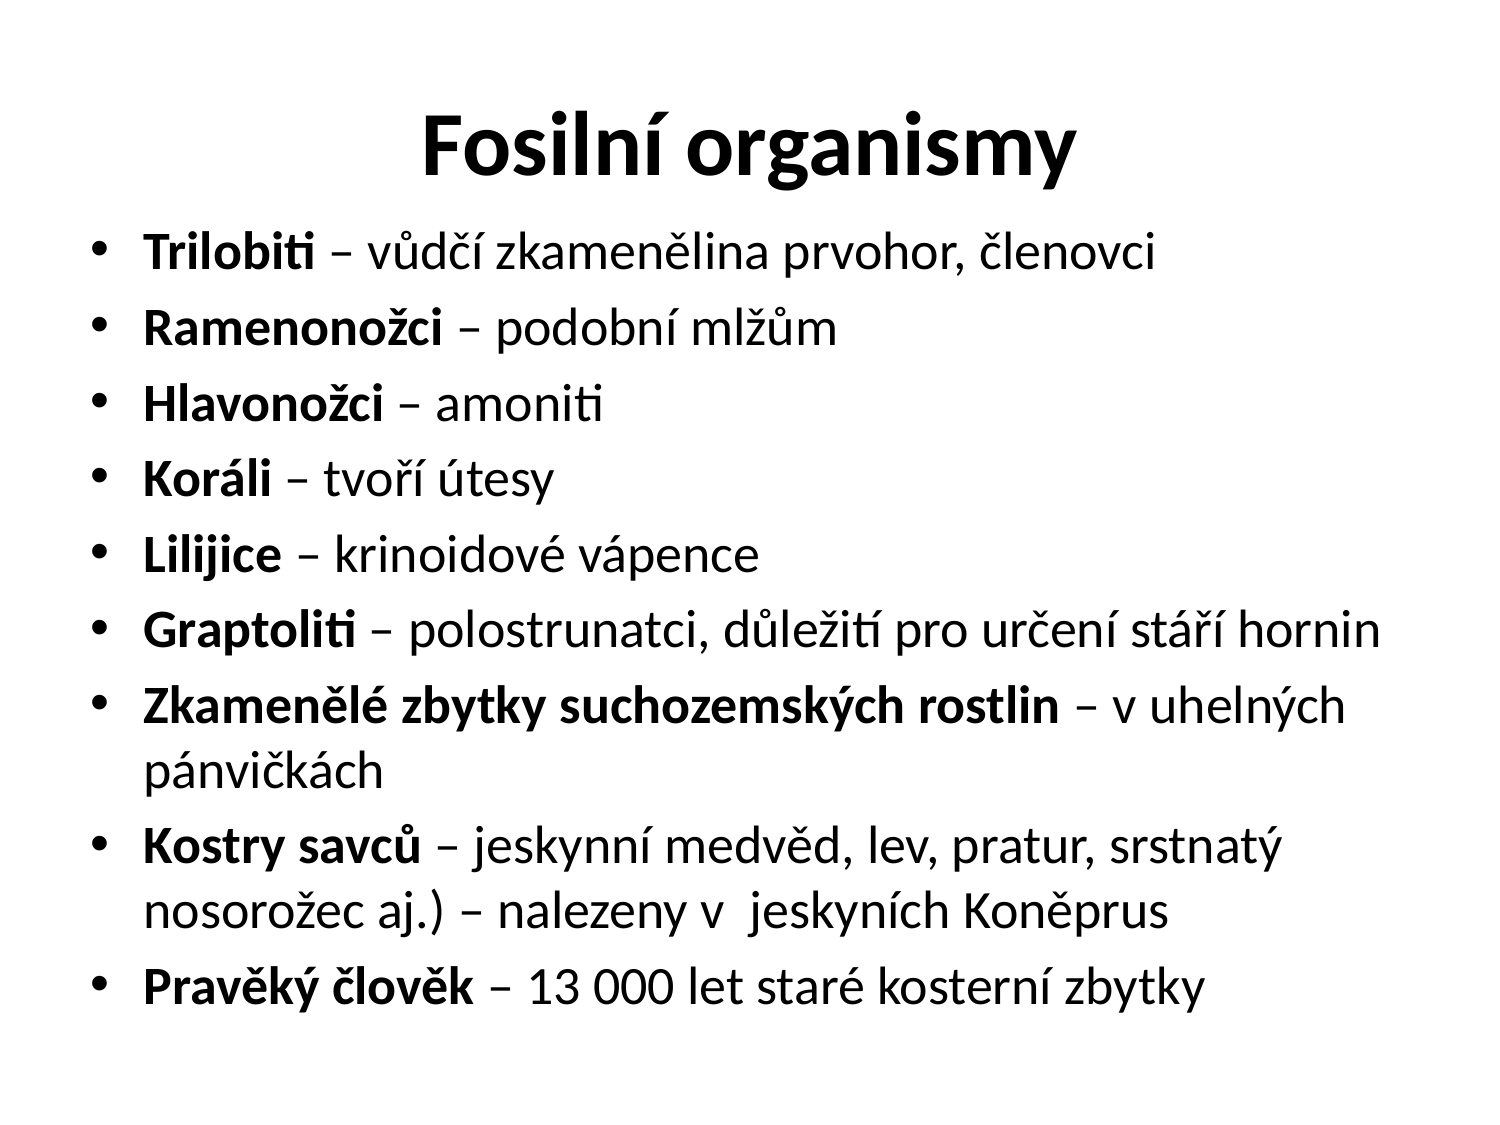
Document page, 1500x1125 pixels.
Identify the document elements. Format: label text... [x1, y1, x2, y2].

title Fosilní organismy [75, 45, 1425, 208]
list Trilobiti – vůdčí zkamenělina prvohor, členovci Ramenonožci – podobní mlžům Hlavonožci – amoniti Koráli – tvoří útesy Lilijice – krinoidové vápence Graptoliti – polostrunatci, důležití pro určení stáří hornin Zkamenělé zbytky suchozemských rostlin – v uhelných pánvičkách Kostry savců – jeskynní medvěd, lev, pratur, srstnatý nosorožec aj.) – nalezeny v jeskyních Koněprus Pravěký člověk – 13 000 let staré kosterní zbytky [75, 208, 1425, 1071]
